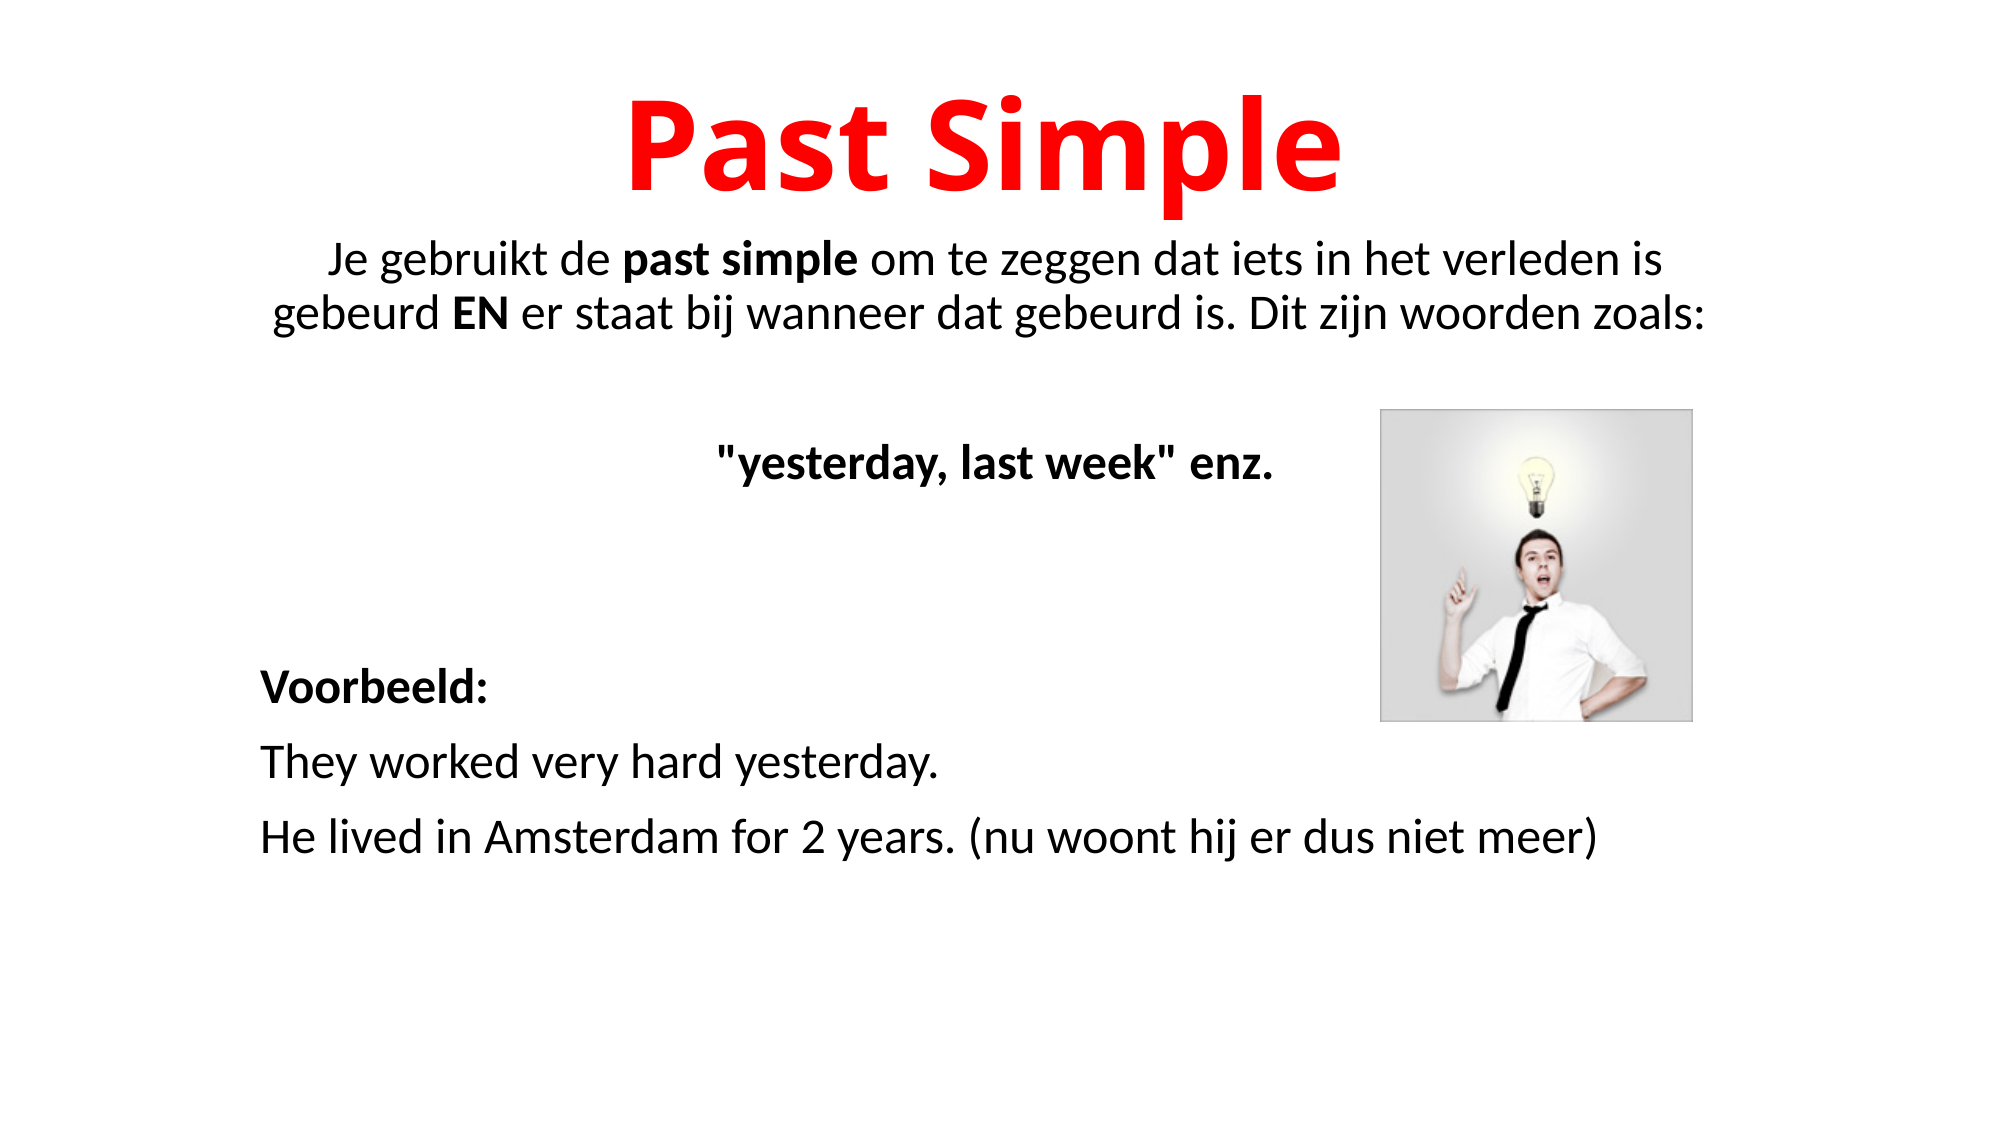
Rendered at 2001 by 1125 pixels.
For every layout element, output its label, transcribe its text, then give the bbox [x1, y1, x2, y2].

title Past Simple [249, 26, 1750, 225]
picture [1380, 409, 1693, 722]
subtitle Je gebruikt de past simple om te zeggen dat iets in het verleden is gebeurd EN er staat bij wanneer dat gebeurd is. Dit zijn woorden zoals: "yesterday, last week" enz. Voorbeeld: They worked very hard yesterday. He lived in Amsterdam for 2 years. (nu woont hij er dus niet meer) [245, 224, 1746, 964]
